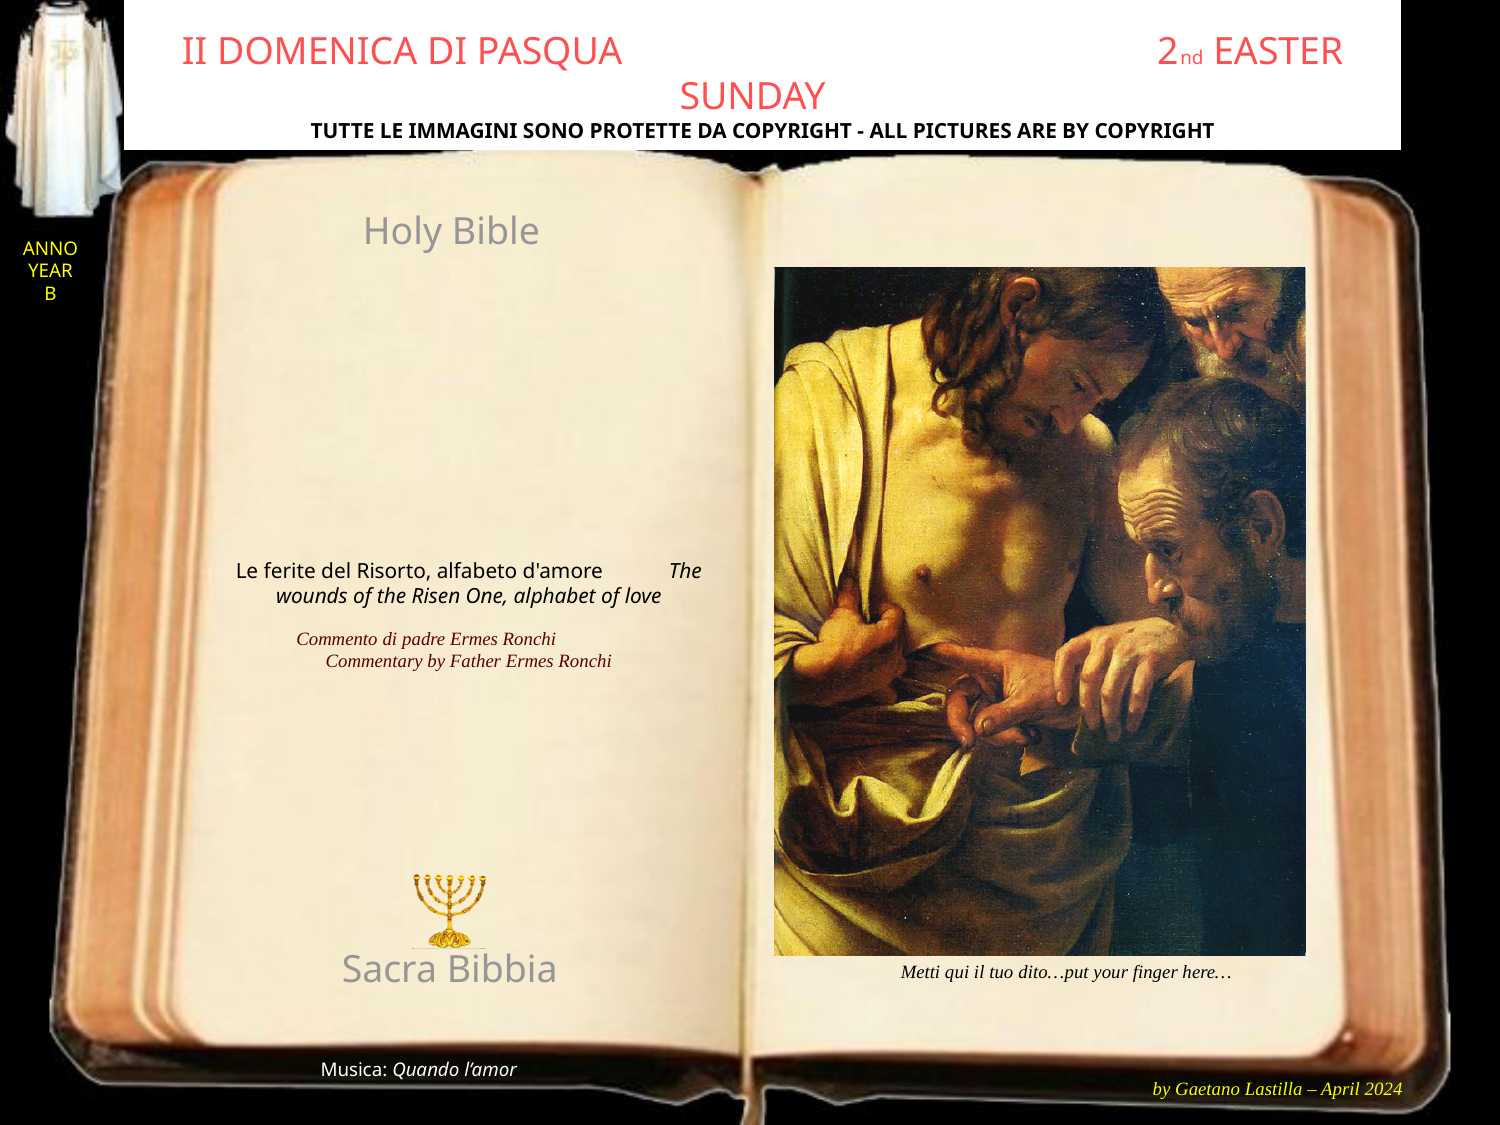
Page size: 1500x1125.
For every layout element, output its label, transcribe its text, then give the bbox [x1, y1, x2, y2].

text_box Holy Bible [348, 199, 556, 260]
text_box ANNO YEAR B [7, 229, 93, 312]
text_box by Gaetano Lastilla – April 2024 [1009, 1068, 1500, 1107]
text_box Metti qui il tuo dito…put your finger here… [627, 951, 1500, 990]
text_box II DOMENICA DI PASQUA 2nd EASTER SUNDAY TUTTE LE IMMAGINI SONO PROTETTE DA COPYRIGHT - ALL PICTURES ARE BY COPYRIGHT [124, 0, 1400, 150]
text_box Sacra Bibbia [187, 937, 713, 998]
text_box Musica: Quando l’amor [62, 1050, 775, 1088]
text_box Le ferite del Risorto, alfabeto d'amore The wounds of the Risen One, alphabet of love [193, 550, 744, 615]
picture [0, 0, 1500, 1125]
text_box Commento di padre Ermes Ronchi Commentary by Father Ermes Ronchi [256, 619, 682, 679]
